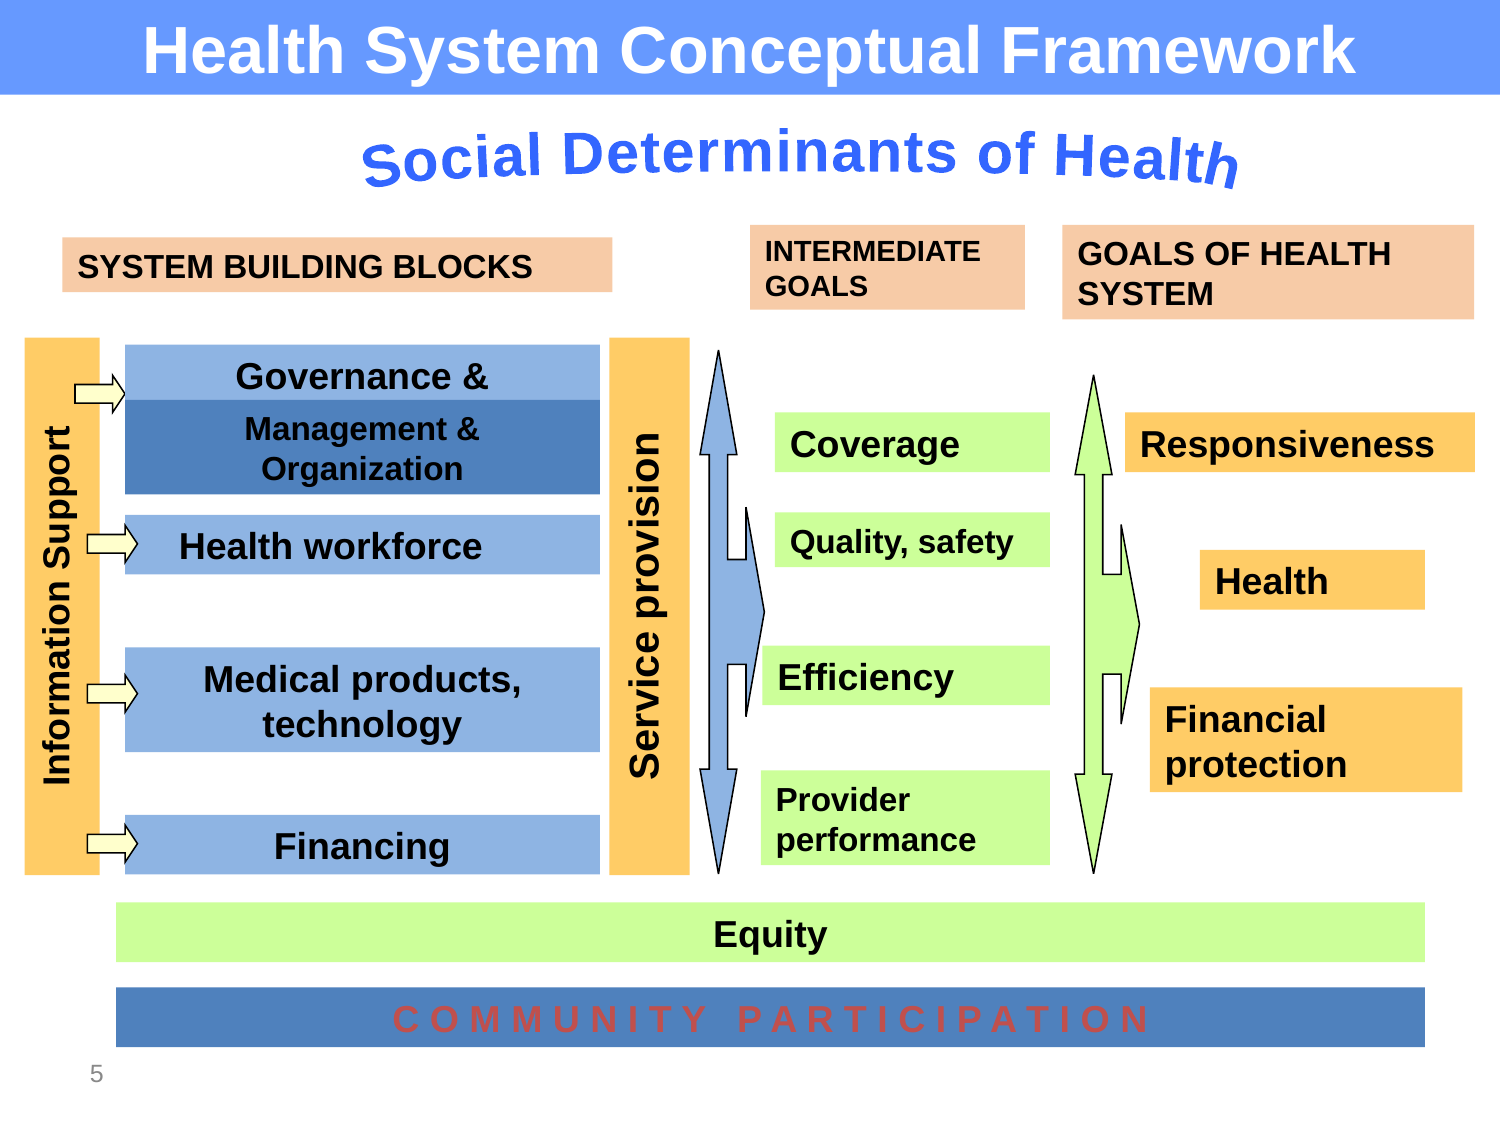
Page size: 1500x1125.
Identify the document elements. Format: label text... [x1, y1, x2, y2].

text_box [115, 149, 1426, 1048]
text_box Information Support [24, 337, 100, 876]
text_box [1430, 224, 1476, 875]
text_box [87, 834, 109, 853]
text_box Health System Conceptual Framework [0, 0, 1500, 95]
text_box [75, 384, 109, 404]
text_box [87, 684, 109, 703]
text_box [87, 534, 109, 554]
text_box 5 [75, 1042, 425, 1103]
text_box SYSTEM BUILDING BLOCKS [62, 237, 109, 293]
